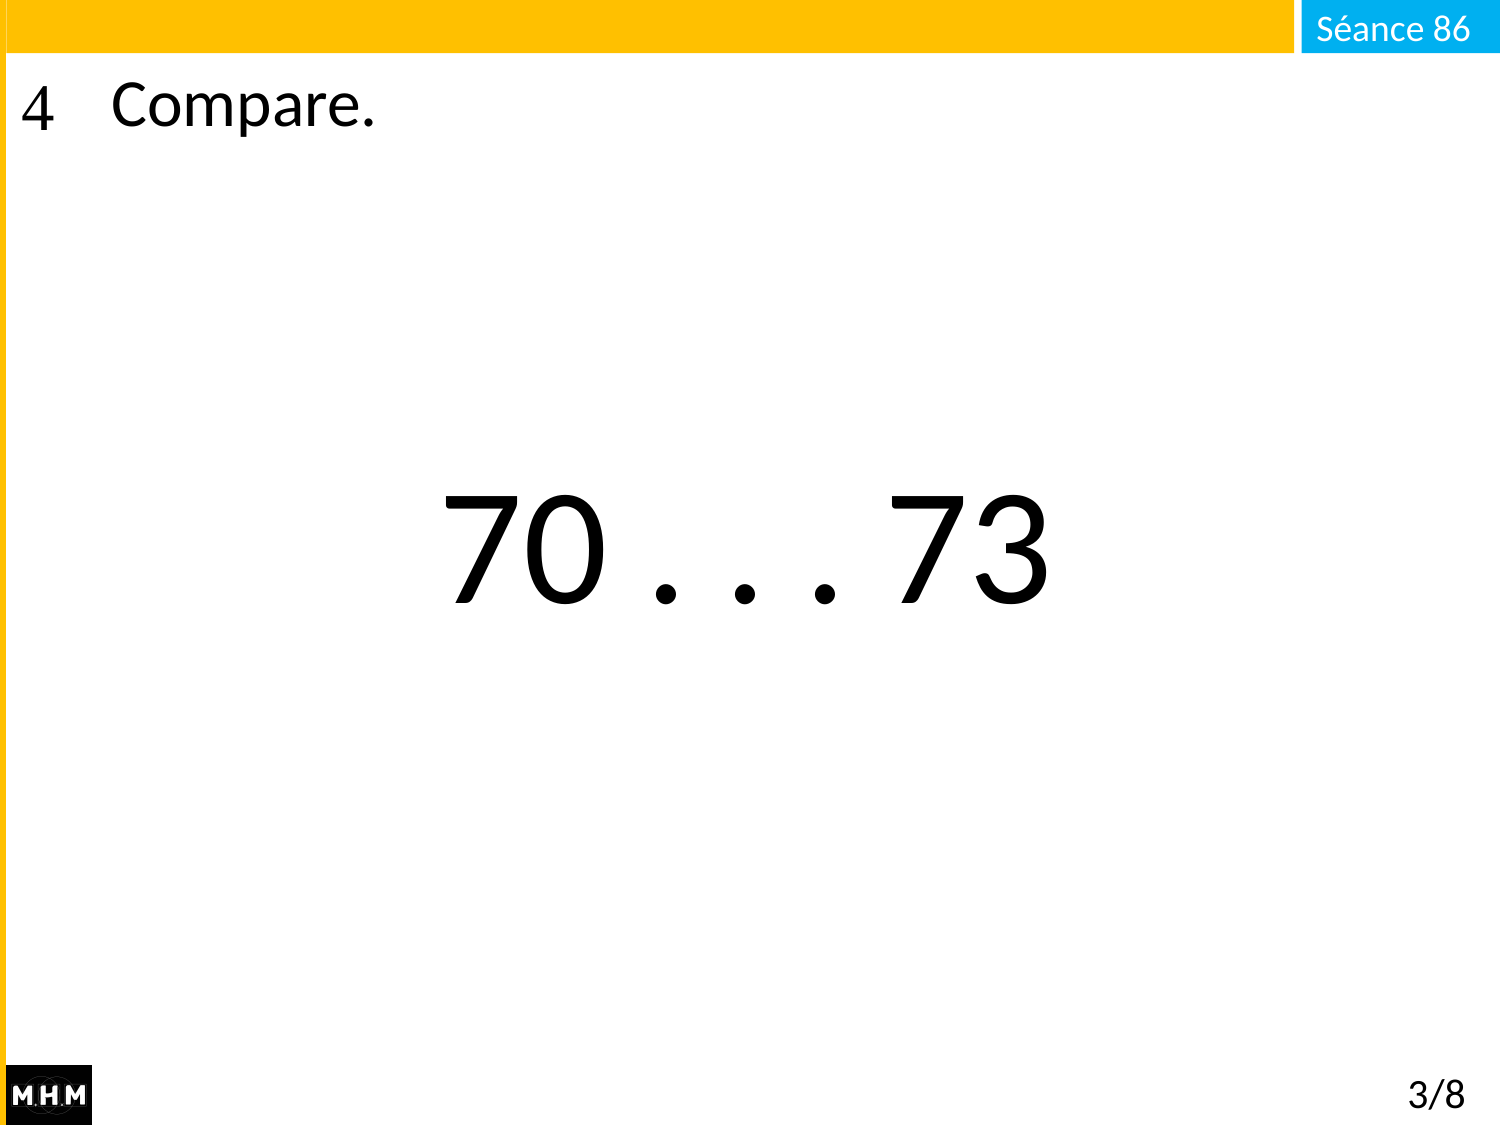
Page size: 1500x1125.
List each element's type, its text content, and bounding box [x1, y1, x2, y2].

picture [6, 1065, 92, 1125]
title Compare. [96, 60, 1391, 149]
list 3/8 [1373, 1064, 1500, 1125]
text_box 70 . . . 73 [424, 429, 1101, 645]
